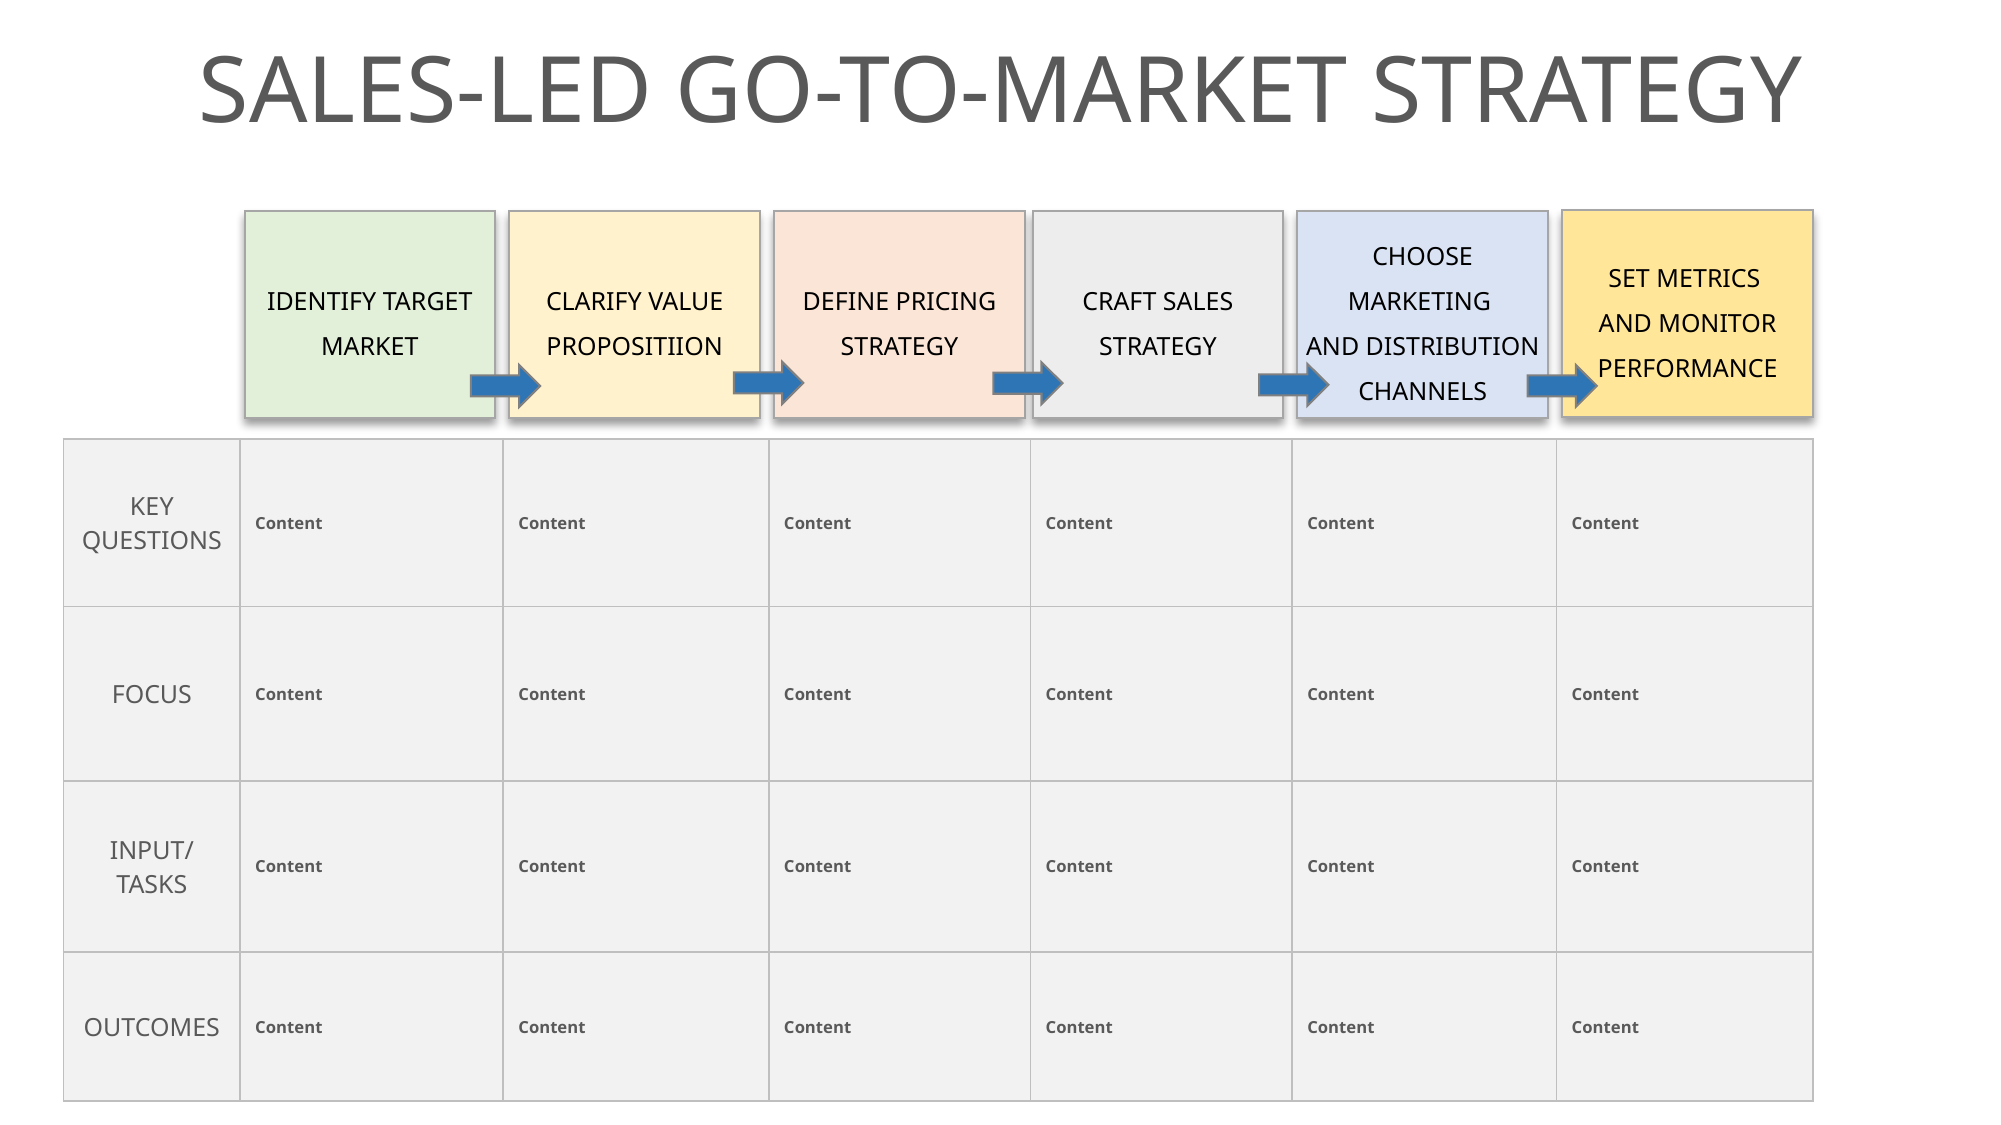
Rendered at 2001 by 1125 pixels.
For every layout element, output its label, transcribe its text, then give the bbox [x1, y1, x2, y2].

text_box [469, 362, 542, 410]
table_cell INPUT/ TASKS [64, 782, 239, 951]
table_cell Content [1031, 607, 1291, 780]
text_box [732, 359, 805, 407]
table_cell OUTCOMES [64, 953, 239, 1100]
table_cell Content [1293, 953, 1556, 1100]
table_cell Content [1557, 953, 1812, 1100]
table_cell Content [504, 607, 768, 780]
table_header Content [1031, 440, 1291, 606]
text_box [992, 359, 1064, 407]
text_box CLARIFY VALUE PROPOSITIION [509, 210, 761, 418]
table_cell Content [1031, 953, 1291, 1100]
table_cell Content [504, 953, 768, 1100]
text_box DEFINE PRICING STRATEGY [774, 210, 1026, 418]
table_cell Content [770, 782, 1030, 951]
table_cell Content [1293, 607, 1556, 780]
table_cell Content [770, 607, 1030, 780]
table_cell Content [770, 953, 1030, 1100]
table_cell Content [1293, 782, 1556, 951]
text_box SALES-LED GO-TO-MARKET STRATEGY [23, 23, 1980, 149]
table_header Content [1557, 440, 1812, 606]
table_header KEY QUESTIONS [64, 440, 239, 606]
table_header Content [1293, 440, 1556, 606]
table_cell Content [1557, 782, 1812, 951]
text_box [1258, 361, 1330, 409]
text_box IDENTIFY TARGET MARKET [244, 210, 496, 418]
table_header Content [770, 440, 1030, 606]
text_box CHOOSE MARKETING AND DISTRIBUTION CHANNELS [1297, 210, 1549, 418]
text_box [1526, 362, 1599, 410]
table_cell Content [1031, 782, 1291, 951]
table_cell Content [241, 782, 502, 951]
table_cell Content [241, 607, 502, 780]
table_cell Content [241, 953, 502, 1100]
table_cell Content [504, 782, 768, 951]
table_cell FOCUS [64, 607, 239, 780]
table_header Content [241, 440, 502, 606]
table_header Content [504, 440, 768, 606]
text_box SET METRICS AND MONITOR PERFORMANCE [1562, 210, 1814, 418]
text_box CRAFT SALES STRATEGY [1032, 210, 1284, 418]
table_cell Content [1557, 607, 1812, 780]
